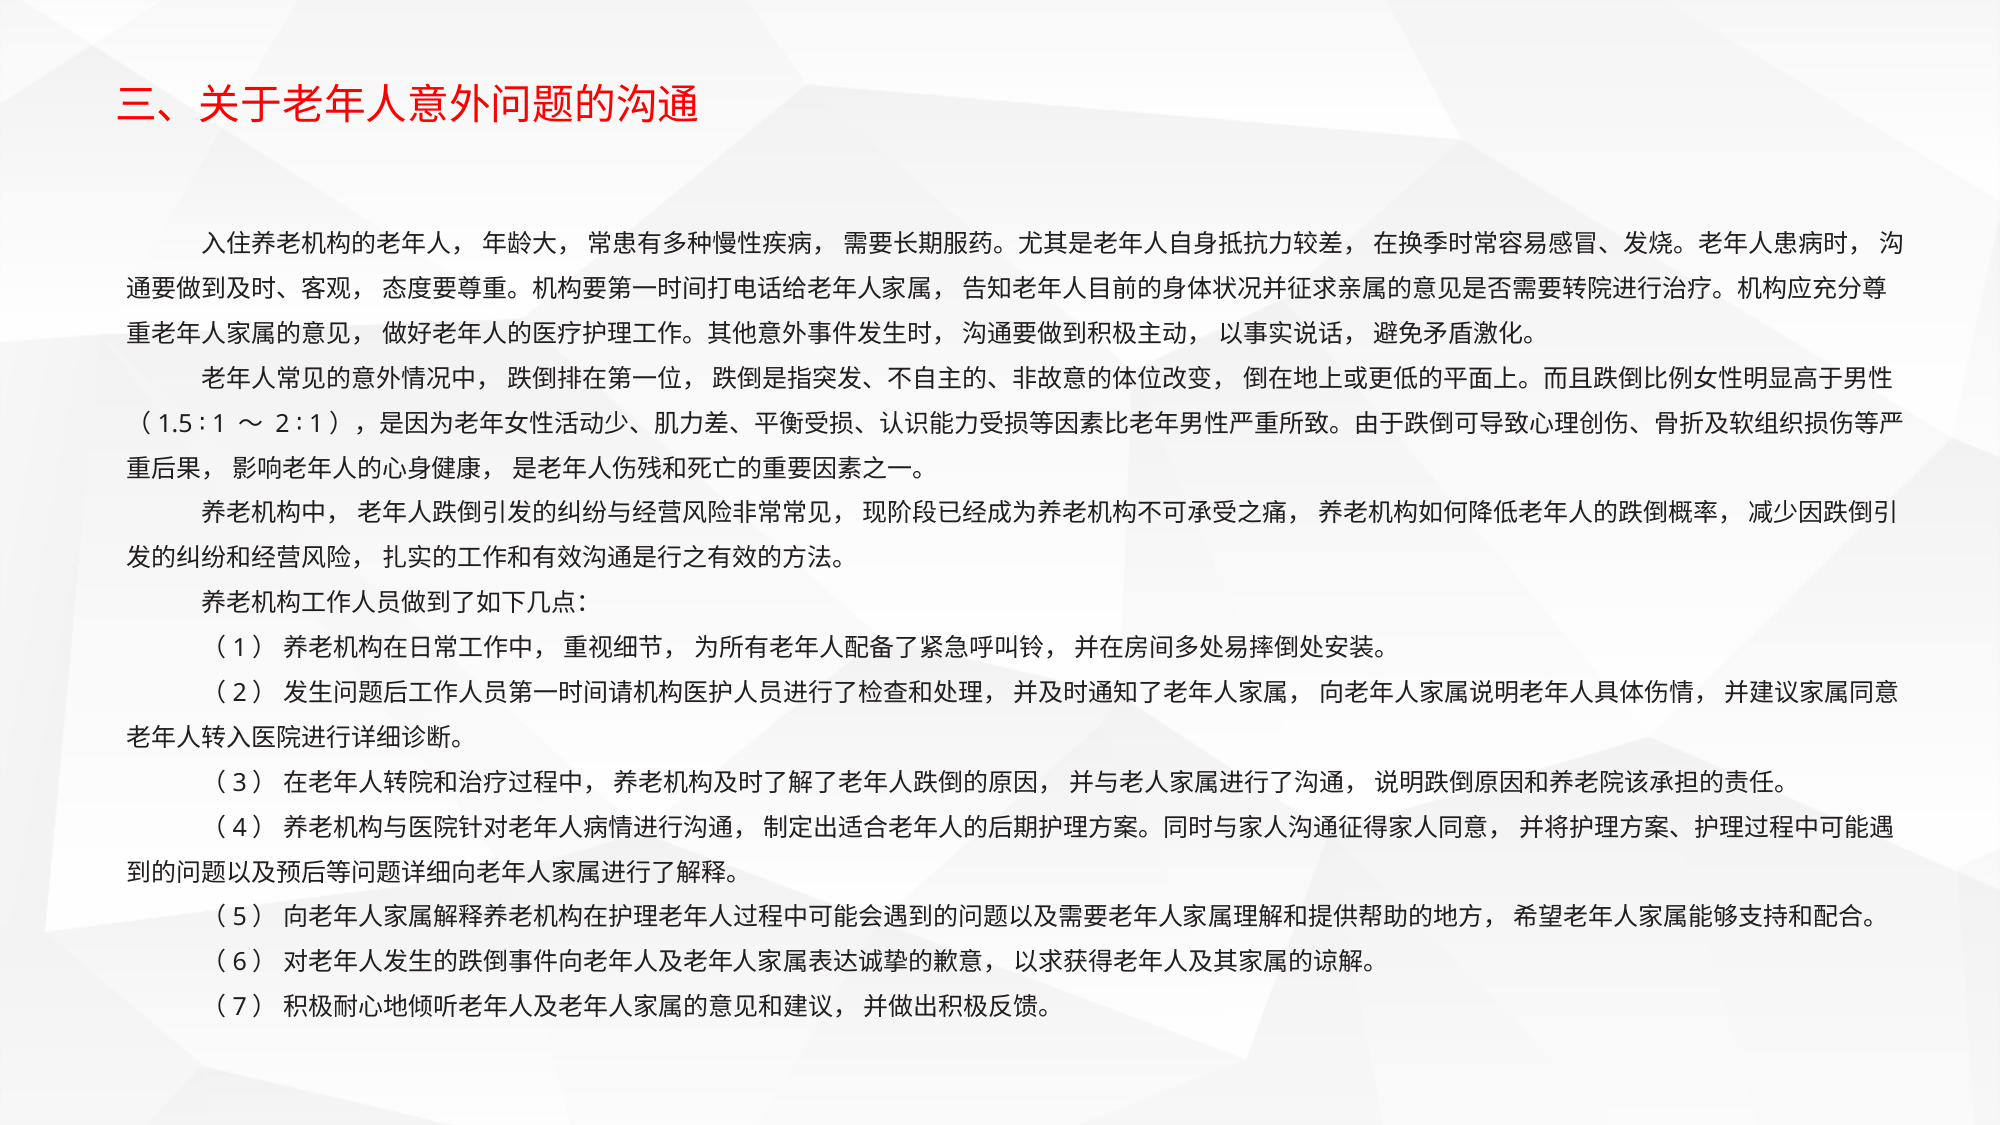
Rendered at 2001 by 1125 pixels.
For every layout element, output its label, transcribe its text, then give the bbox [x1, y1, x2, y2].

text_box 三、关于老年人意外问题的沟通 [100, 70, 1188, 136]
picture [0, 0, 2000, 1125]
text_box 入住养老机构的老年人， 年龄大， 常患有多种慢性疾病， 需要长期服药。尤其是老年人自身抵抗力较差， 在换季时常容易感冒、发烧。老年人患病时， 沟通要做到及时、客观， 态度要尊重。机构要第一时间打电话给老年人家属， 告知老年人目前的身体状况并征求亲属的意见是否需要转院进行治疗。机构应充分尊重老年人家属的意见， 做好老年人的医疗护理工作。其他意外事件发生时， 沟通要做到积极主动， 以事实说话， 避免矛盾激化。 老年人常见的意外情况中， 跌倒排在第一位， 跌倒是指突发、不自主的、非故意的体位改变， 倒在地上或更低的平面上。而且跌倒比例女性明显高于男性（1.5 ∶ 1 ～ 2 ∶ 1），是因为老年女性活动少、肌力差、平衡受损、认识能力受损等因素比老年男性严重所致。由于跌倒可导致心理创伤、骨折及软组织损伤等严重后果， 影响老年人的心身健康， 是老年人伤残和死亡的重要因素之一。 养老机构中， 老年人跌倒引发的纠纷与经营风险非常常见， 现阶段已经成为养老机构不可承受之痛， 养老机构如何降低老年人的跌倒概率， 减少因跌倒引发的纠纷和经营风险， 扎实的工作和有效沟通是行之有效的方法。 养老机构工作人员做到了如下几点： （1） 养老机构在日常工作中， 重视细节， 为所有老年人配备了紧急呼叫铃， 并在房间多处易摔倒处安装。 （2） 发生问题后工作人员第一时间请机构医护人员进行了检查和处理， 并及时通知了老年人家属， 向老年人家属说明老年人具体伤情， 并建议家属同意老年人转入医院进行详细诊断。 （3） 在老年人转院和治疗过程中， 养老机构及时了解了老年人跌倒的原因， 并与老人家属进行了沟通， 说明跌倒原因和养老院该承担的责任。 （4） 养老机构与医院针对老年人病情进行沟通， 制定出适合老年人的后期护理方案。同时与家人沟通征得家人同意， 并将护理方案、护理过程中可能遇到的问题以及预后等问题详细向老年人家属进行了解释。 （5） 向老年人家属解释养老机构在护理老年人过程中可能会遇到的问题以及需要老年人家属理解和提供帮助的地方， 希望老年人家属能够支持和配合。 （6） 对老年人发生的跌倒事件向老年人及老年人家属表达诚挚的歉意， 以求获得老年人及其家属的谅解。 （7） 积极耐心地倾听老年人及老年人家属的意见和建议， 并做出积极反馈。 [111, 205, 1926, 1028]
